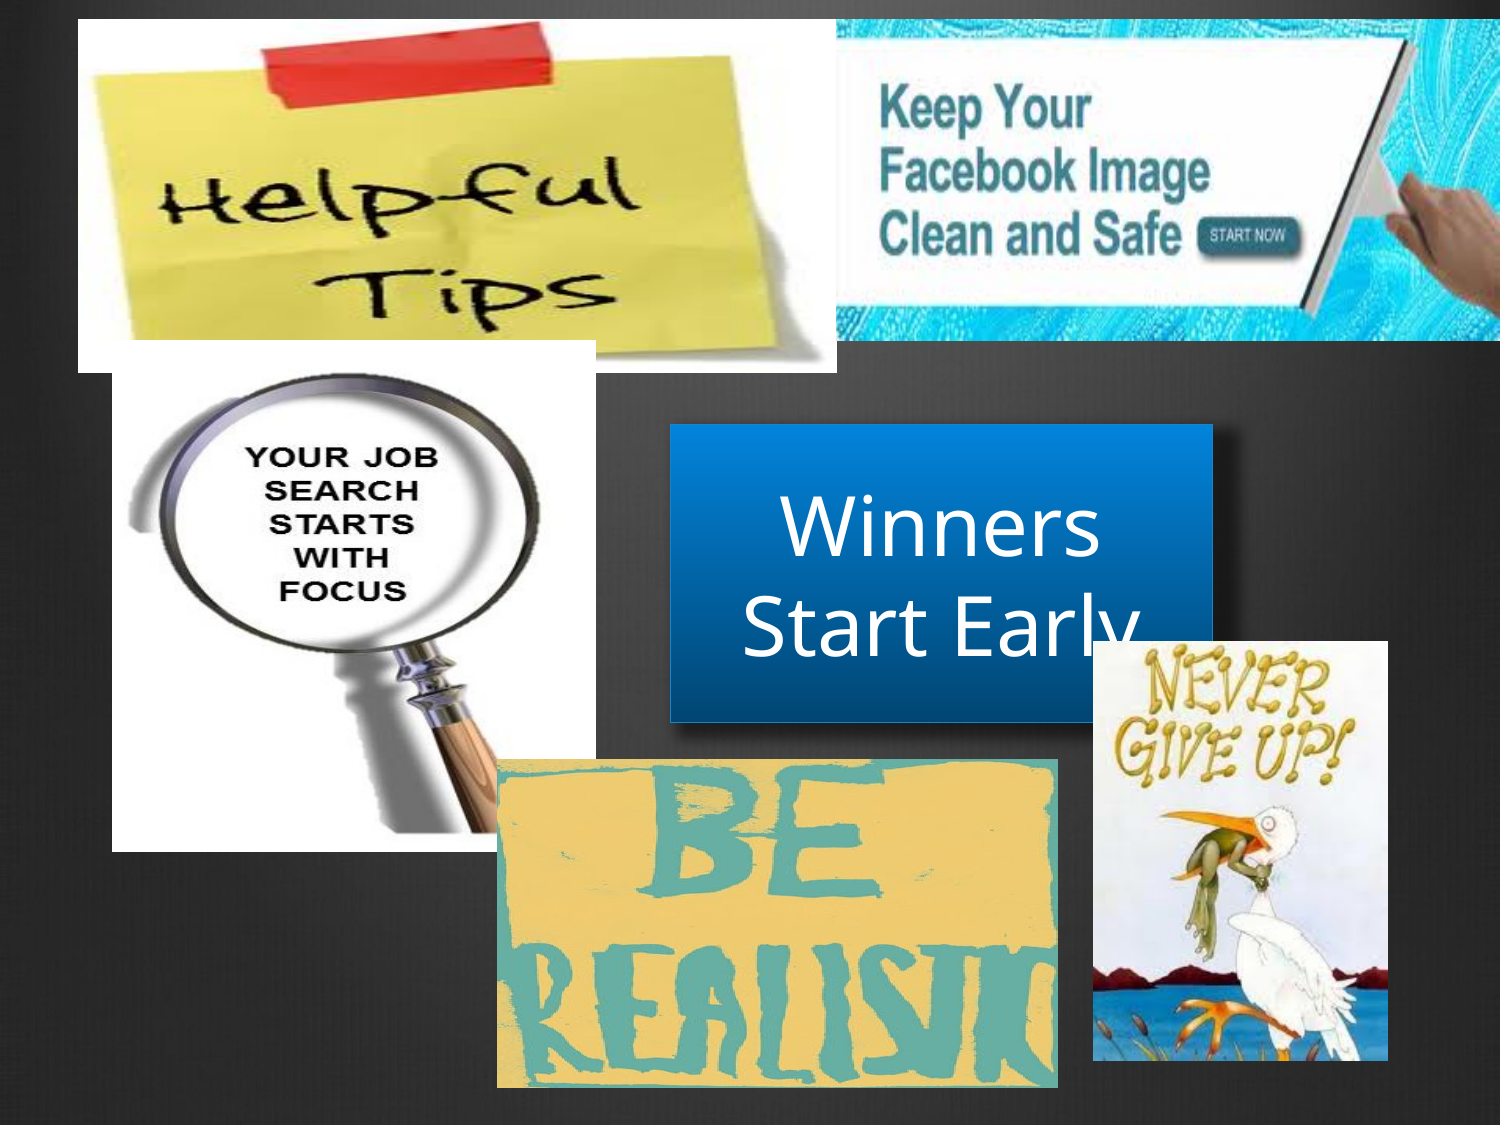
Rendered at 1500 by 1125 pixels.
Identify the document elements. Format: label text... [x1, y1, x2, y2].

text_box Winners Start Early [670, 424, 1213, 723]
picture [1093, 641, 1388, 1061]
picture [836, 19, 1500, 342]
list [78, 19, 837, 373]
picture [112, 340, 1058, 1088]
